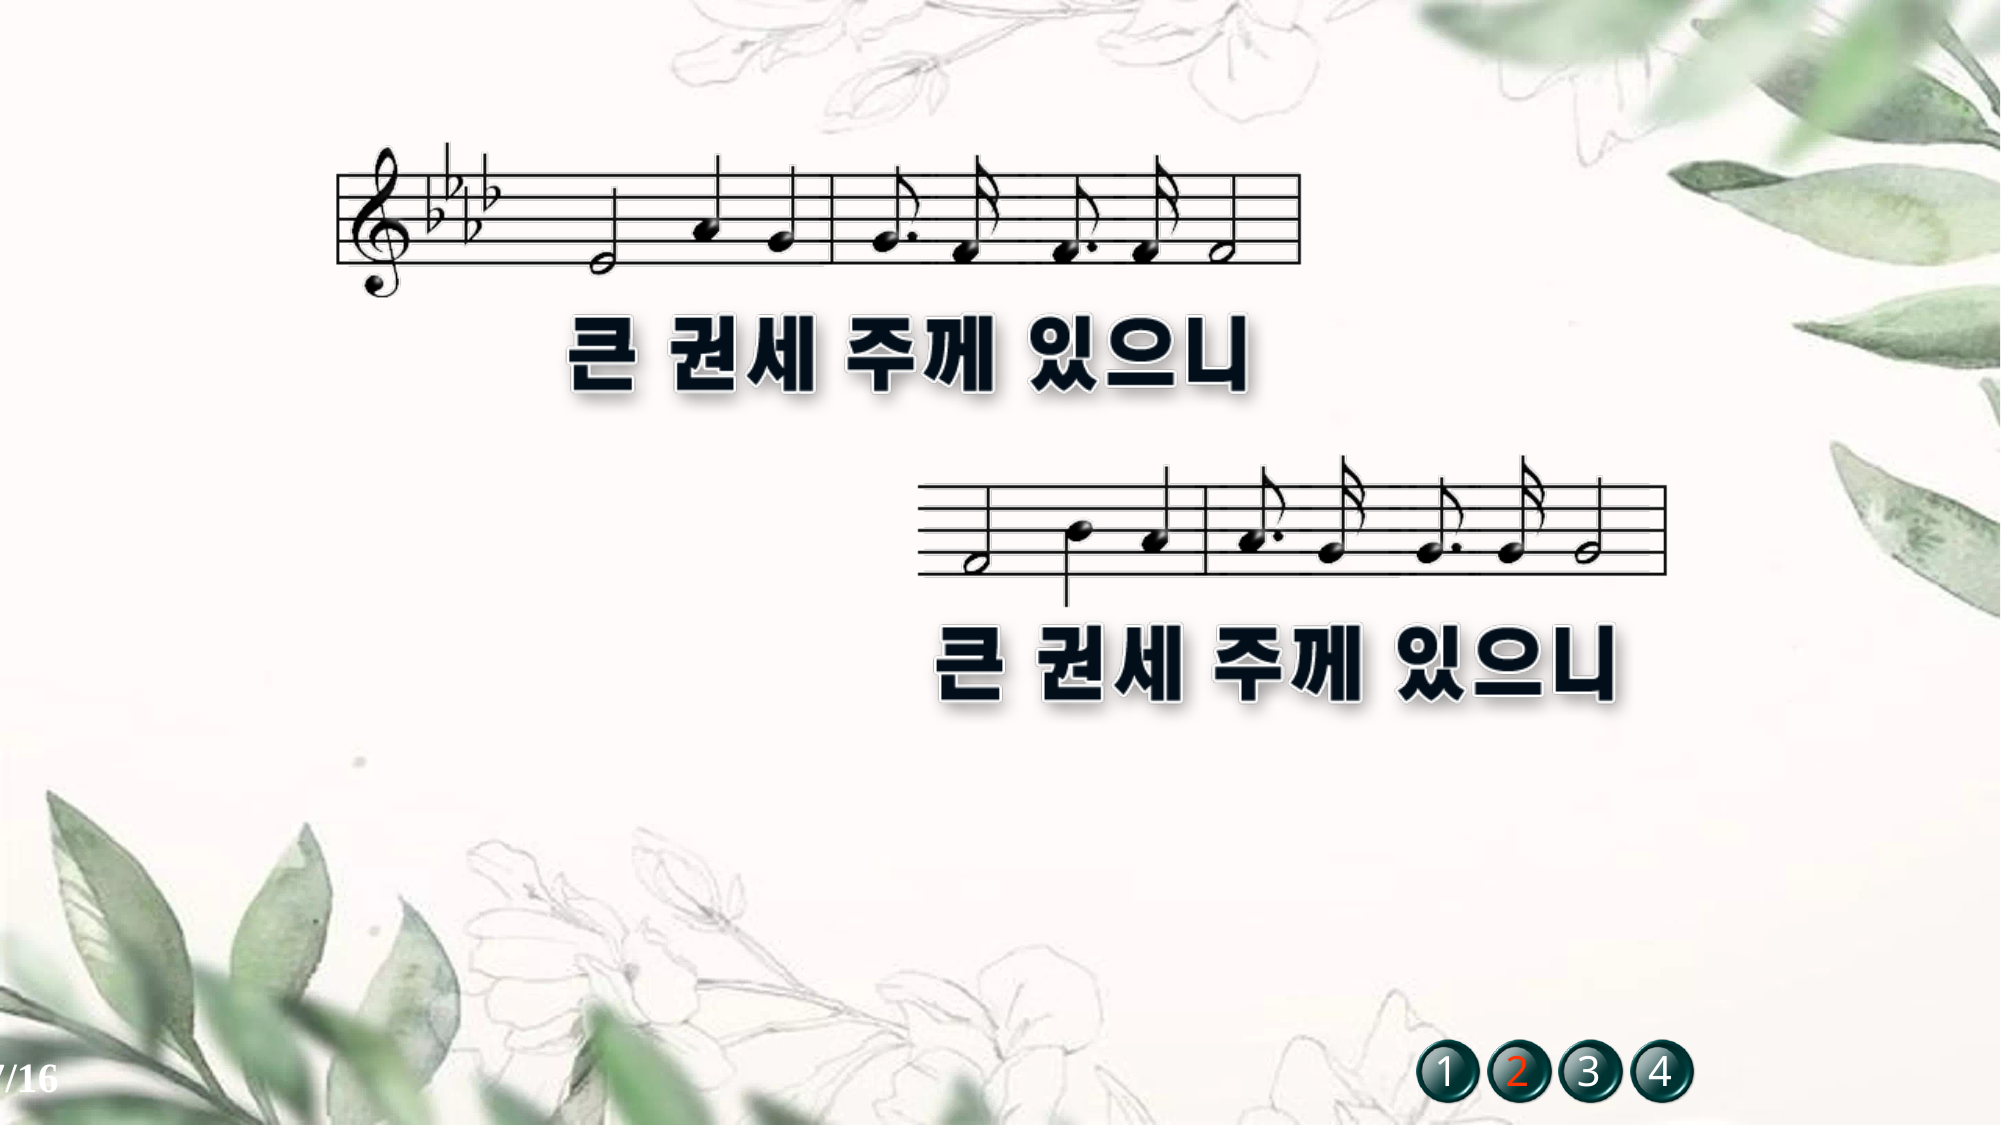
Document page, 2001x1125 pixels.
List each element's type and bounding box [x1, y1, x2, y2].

text_box [1484, 1035, 1555, 1106]
text_box [1555, 1035, 1626, 1106]
text_box [1413, 1035, 1484, 1106]
text_box [1627, 1035, 1697, 1106]
picture [0, 0, 2001, 1125]
